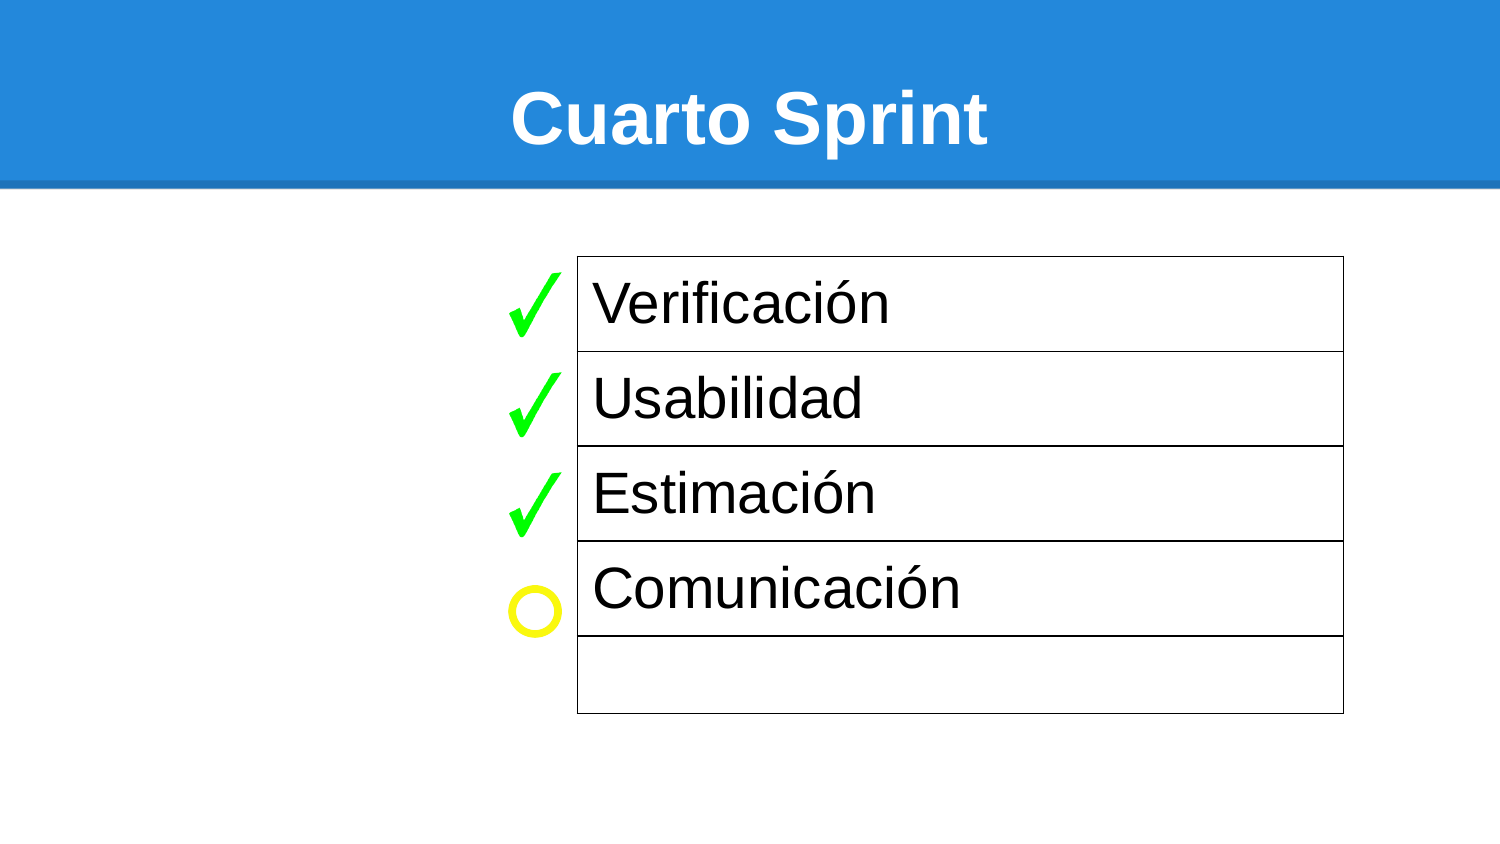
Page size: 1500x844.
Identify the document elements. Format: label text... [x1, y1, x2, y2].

table_header Verificación [578, 257, 1343, 351]
picture [508, 271, 562, 339]
picture [508, 470, 562, 539]
title Cuarto Sprint [75, 33, 1425, 175]
table_cell [578, 637, 1343, 713]
table_cell Estimación [578, 447, 1343, 540]
table_cell Comunicación [578, 542, 1343, 635]
picture [508, 371, 562, 439]
picture [508, 585, 562, 639]
table_cell Usabilidad [578, 352, 1343, 445]
